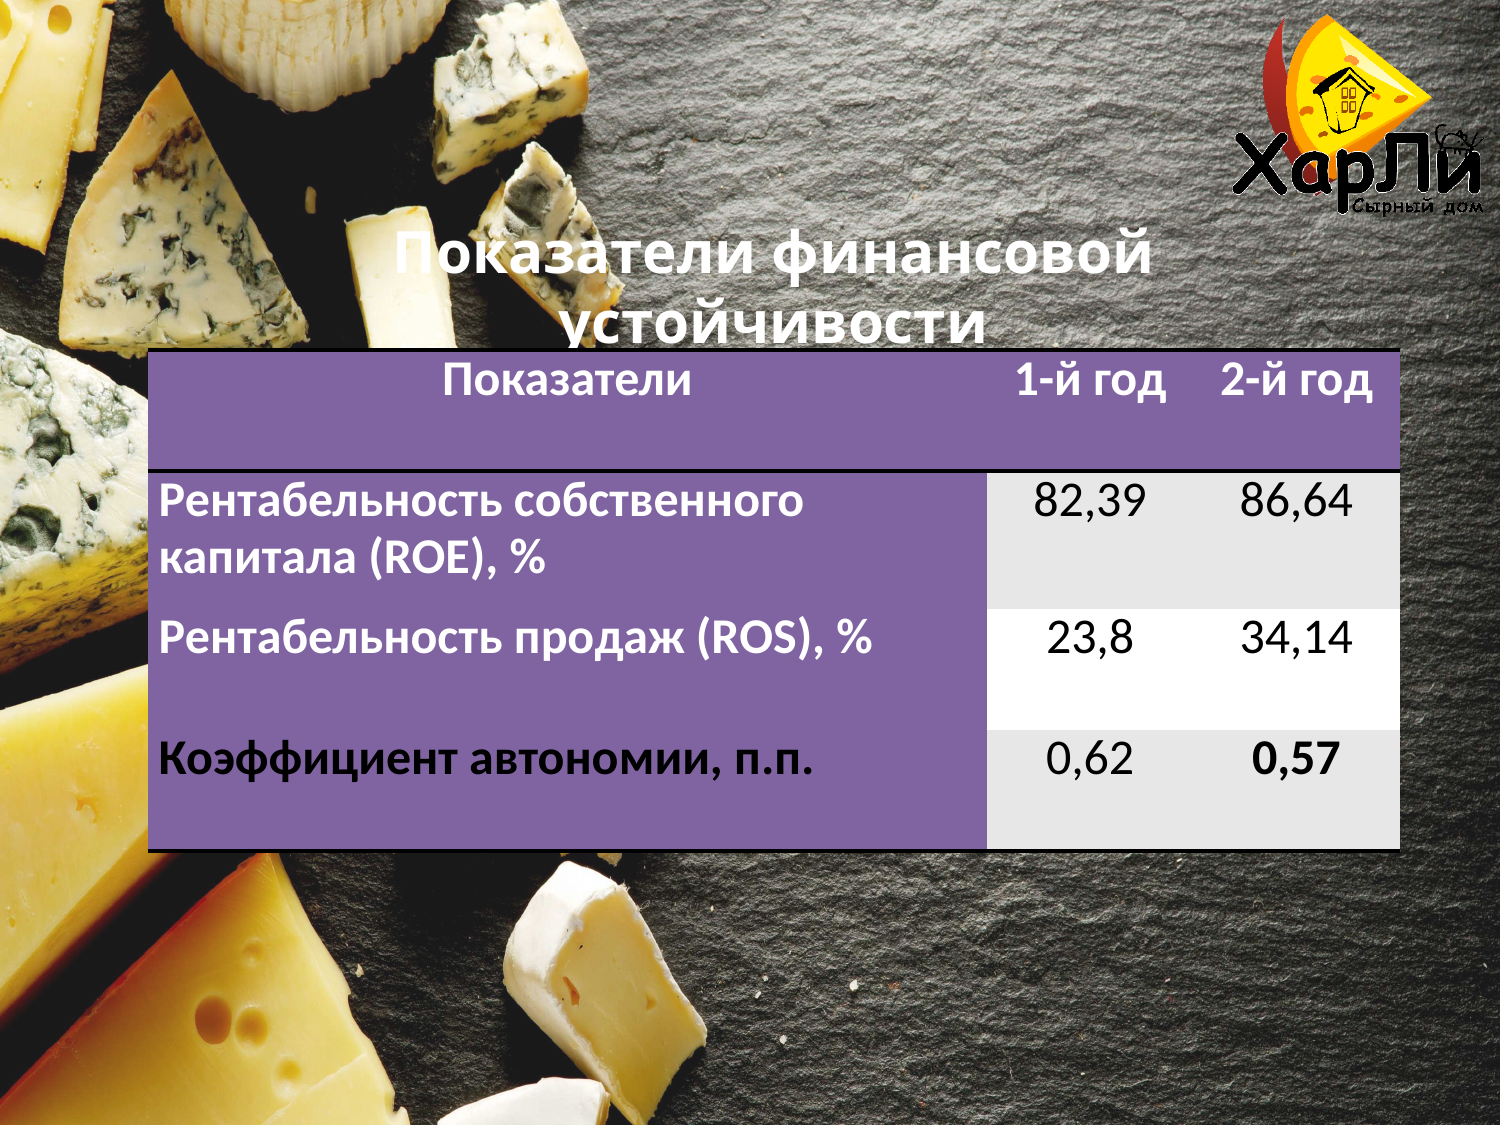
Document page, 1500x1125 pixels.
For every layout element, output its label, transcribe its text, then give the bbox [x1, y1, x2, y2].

table_cell 0,57 [1193, 730, 1400, 849]
text_box Показатели финансовой устойчивости [165, 208, 1382, 348]
table_cell 82,39 [987, 473, 1193, 609]
table_cell 86,64 [1193, 473, 1400, 609]
table_cell 0,62 [987, 730, 1193, 849]
table_header 2-й год [1193, 352, 1400, 469]
table_header Показатели [148, 352, 987, 469]
table_cell 23,8 [987, 609, 1193, 730]
table_cell Рентабельность собственного капитала (ROE), % [148, 473, 987, 609]
table_cell Рентабельность продаж (ROS), % [148, 609, 987, 730]
table_header 1-й год [987, 352, 1193, 469]
picture [1221, 4, 1494, 228]
table_cell 34,14 [1193, 609, 1400, 730]
table_cell Коэффициент автономии, п.п. [148, 730, 987, 849]
